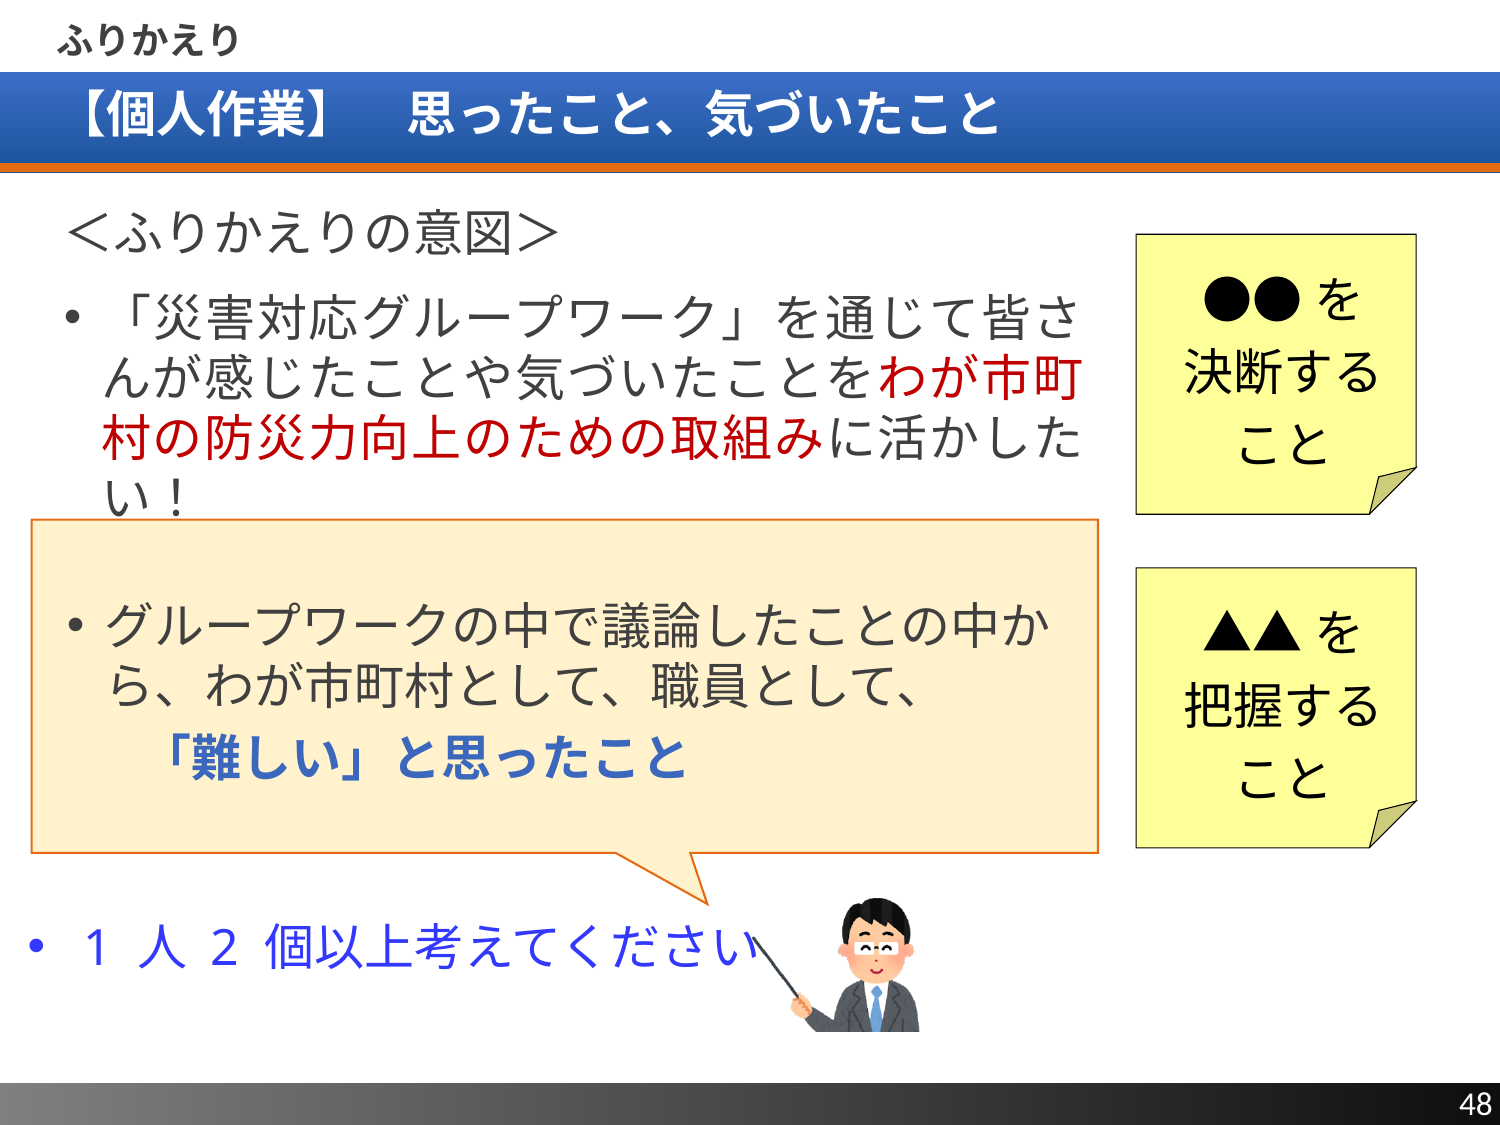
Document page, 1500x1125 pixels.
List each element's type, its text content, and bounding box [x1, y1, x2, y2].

list ふりかえり [41, 14, 1336, 60]
picture [727, 888, 951, 1032]
text_box ＜ふりかえりの意図＞ 「災害対応グループワーク」を通じて皆さんが感じたことや気づいたことをわが市町村の防災力向上のための取組みに活かしたい！ [48, 193, 1098, 489]
text_box [30, 518, 1100, 884]
text_box グループワークの中で議論したことの中から、わが市町村として、職員として、 「難しい」と思ったこと [51, 586, 1098, 848]
text_box ▲▲を 把握する こと [1135, 567, 1418, 849]
slide_number 48 [1170, 1072, 1500, 1125]
title 【個人作業】 思ったこと、気づいたこと [41, 60, 1336, 173]
text_box 1 人 2 個以上考えてください [12, 884, 775, 983]
text_box ●●を 決断する こと [1135, 233, 1418, 515]
